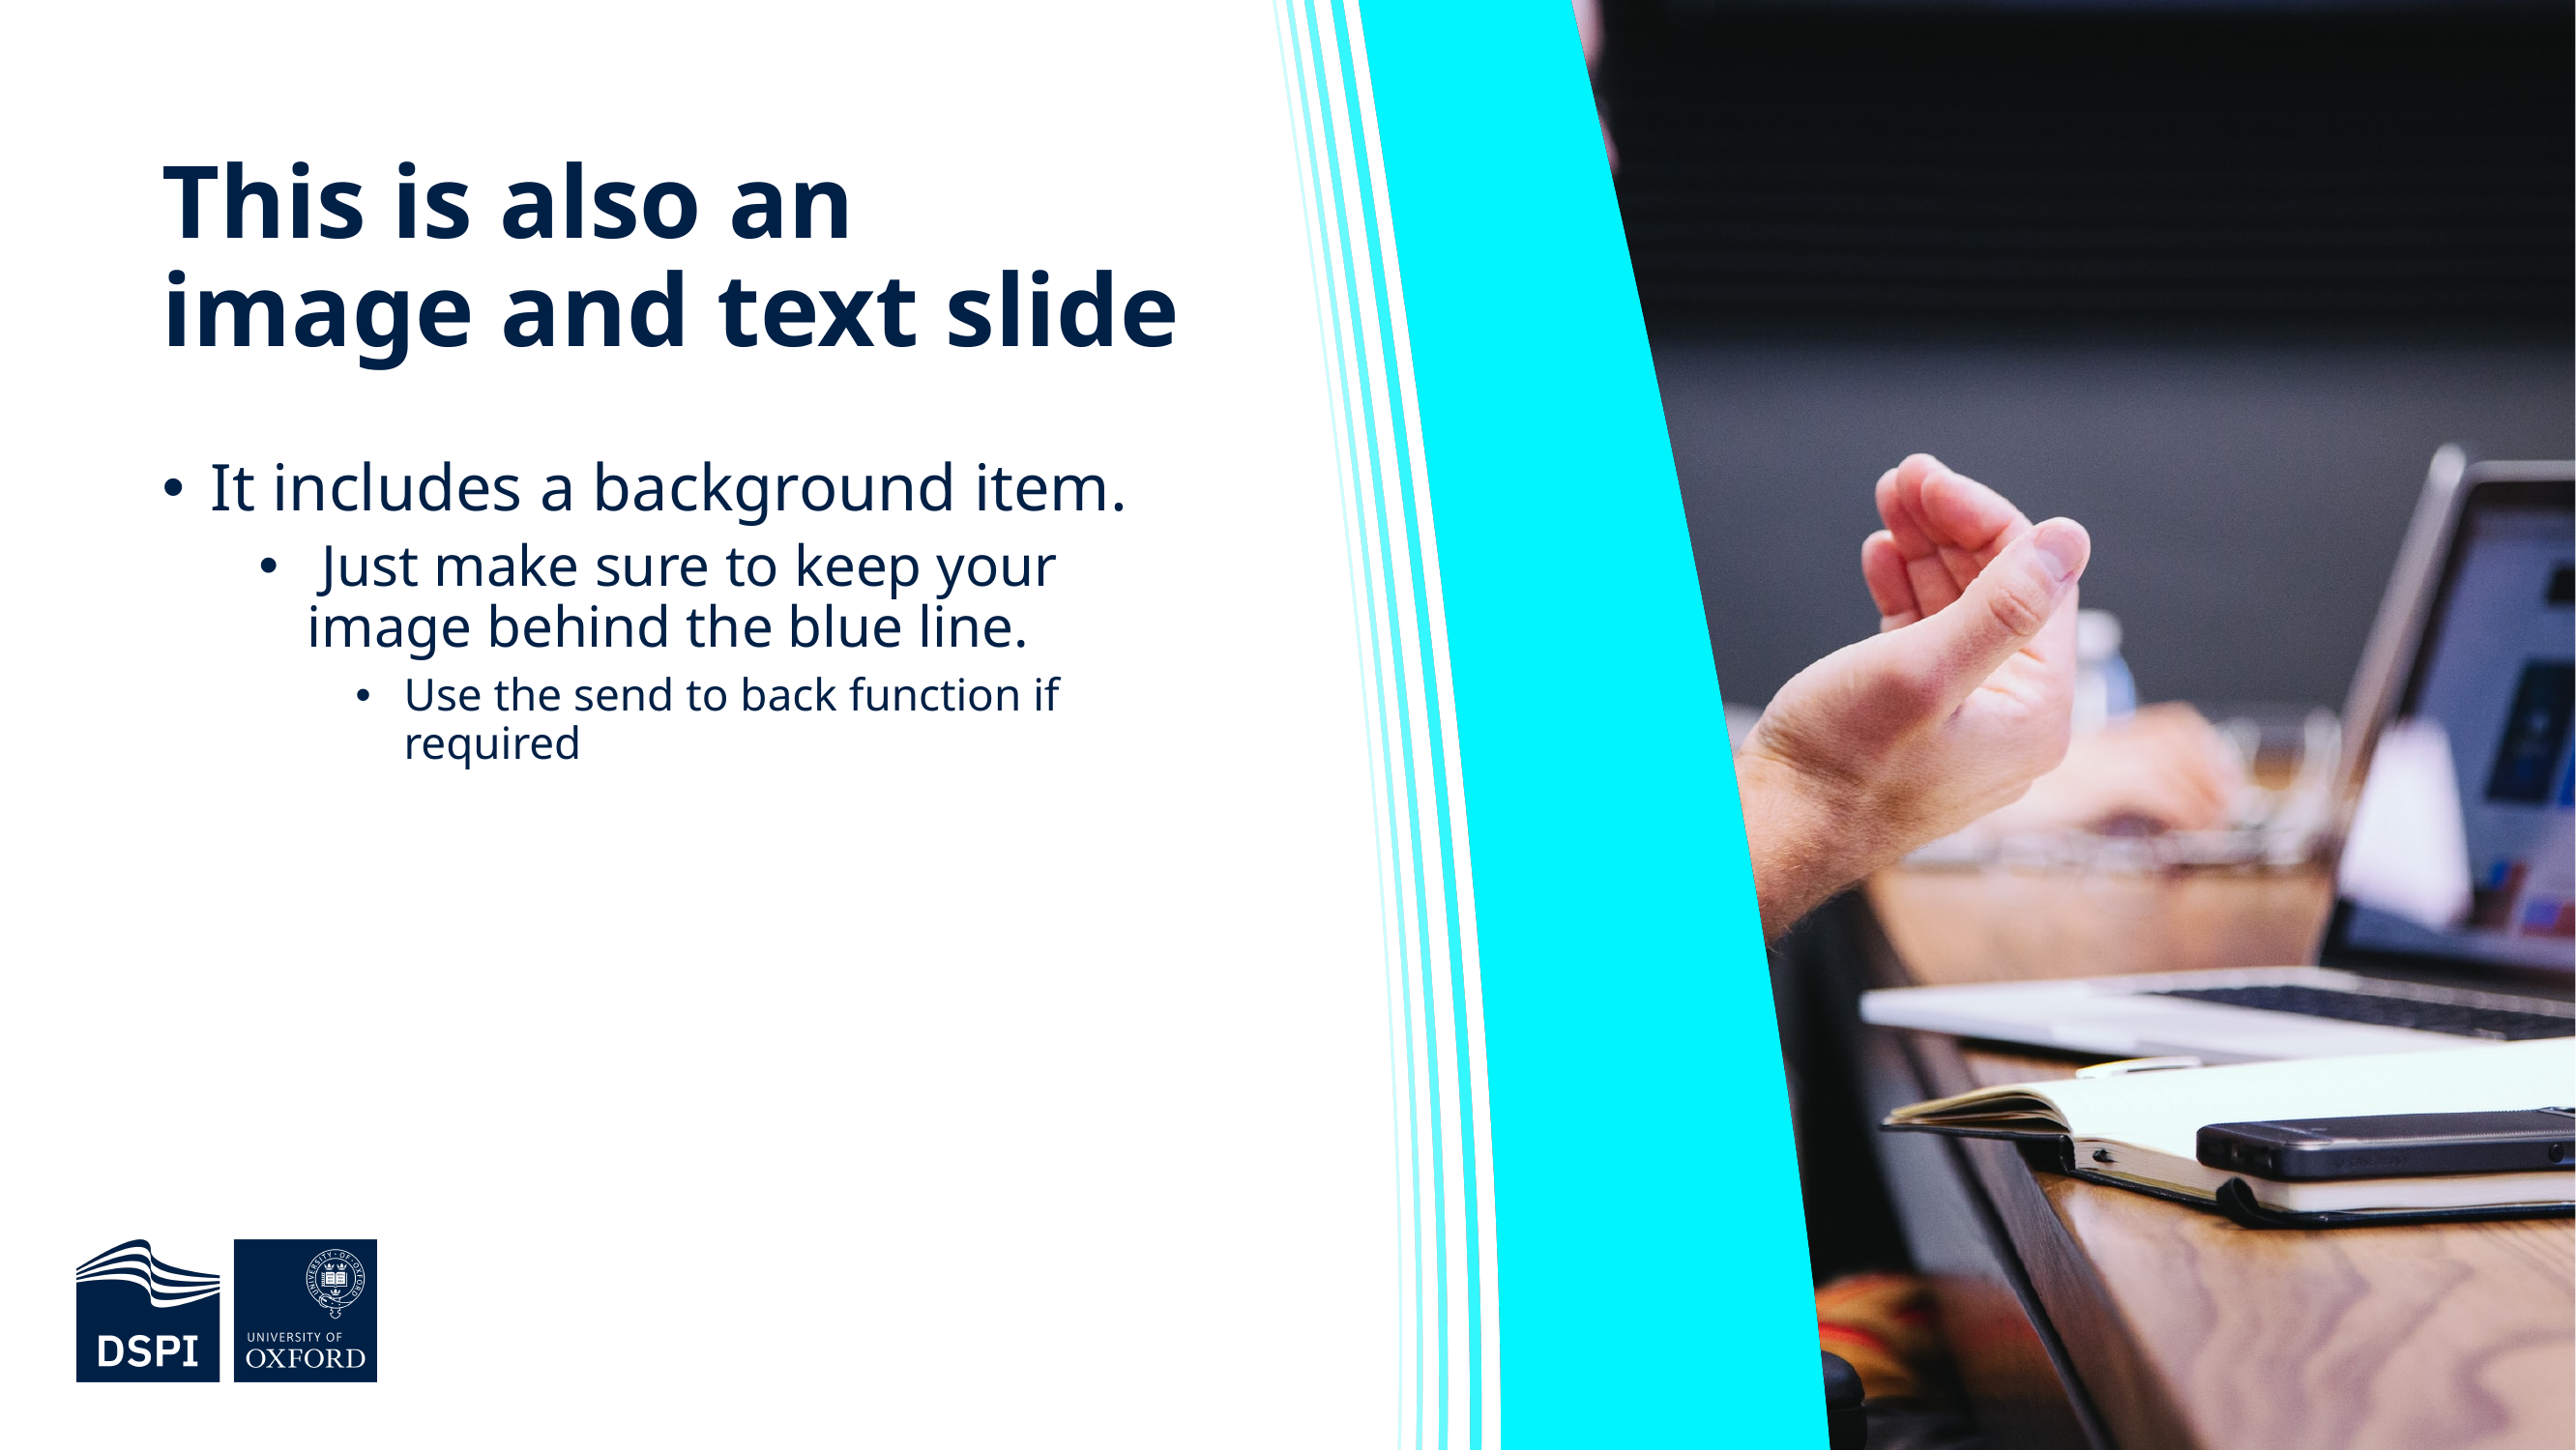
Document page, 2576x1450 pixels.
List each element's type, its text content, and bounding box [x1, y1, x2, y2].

title This is also an image and text slide [147, 144, 1202, 382]
picture [1202, 0, 2576, 1450]
picture [76, 1239, 377, 1382]
list It includes a background item. Just make sure to keep your image behind the blue line. Use the send to back function if required [147, 448, 1162, 1110]
